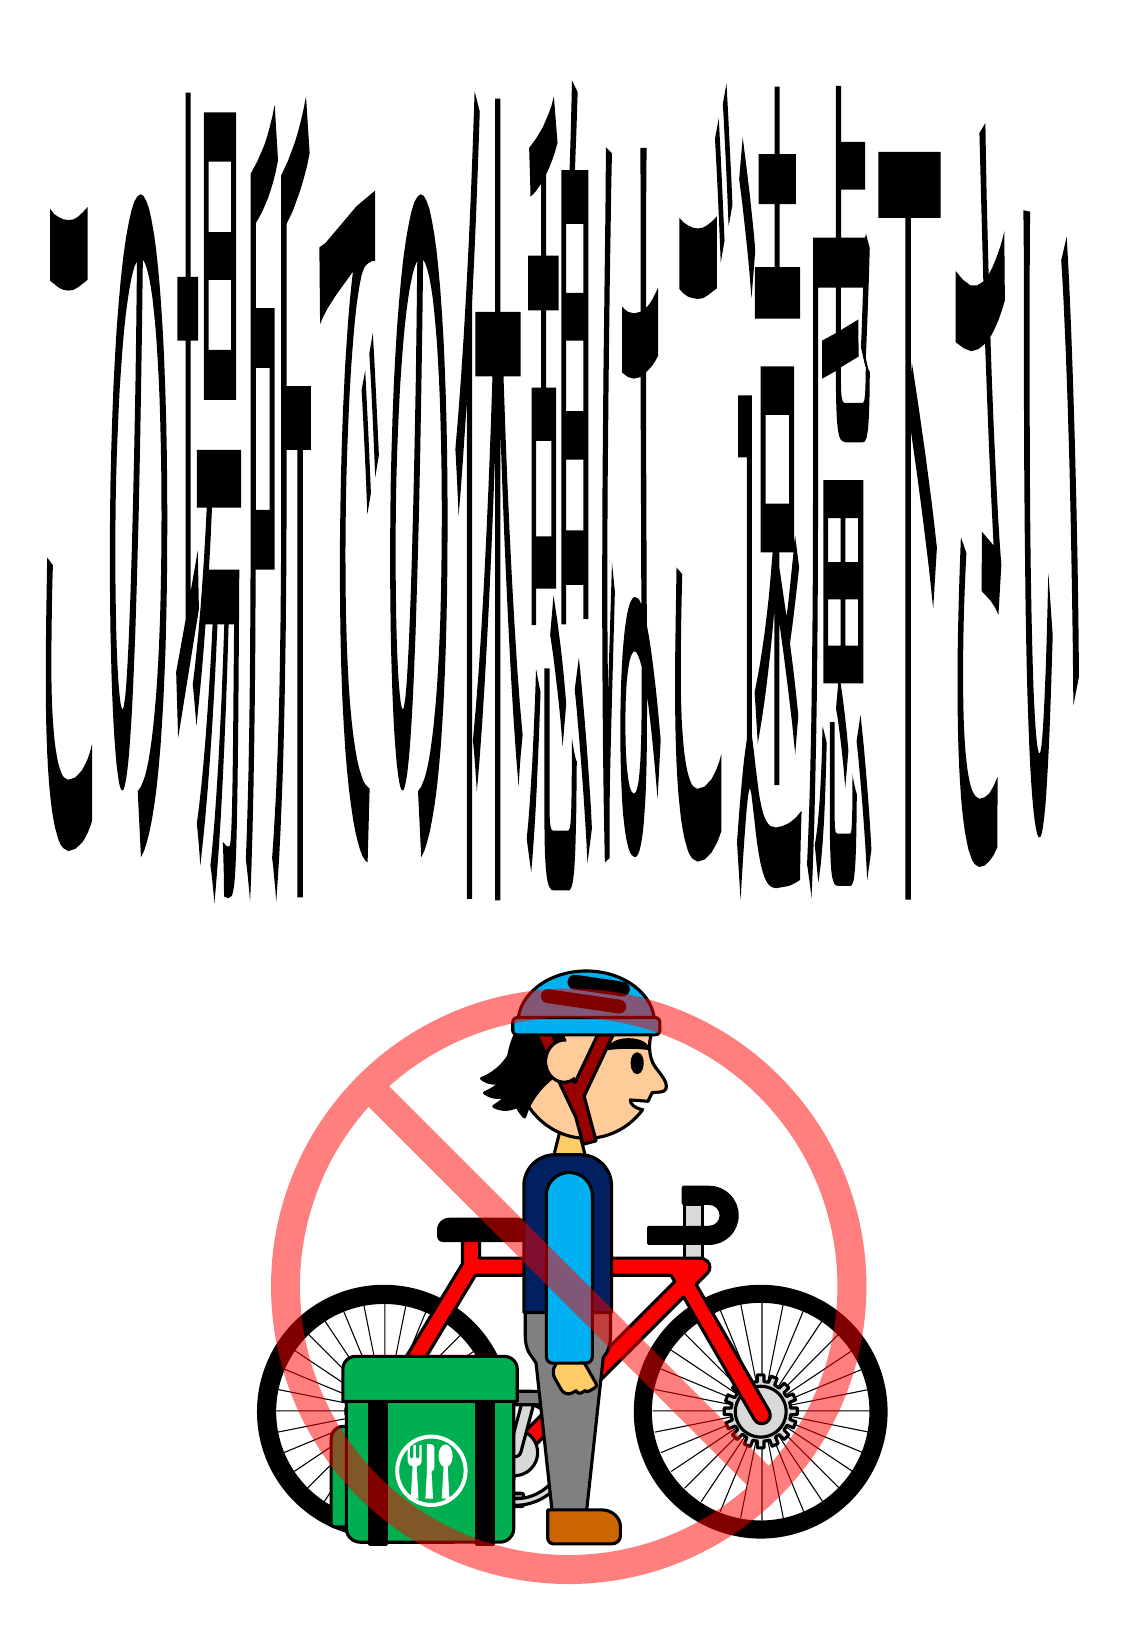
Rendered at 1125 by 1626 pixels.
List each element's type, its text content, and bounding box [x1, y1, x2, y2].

text_box この場所での 休憩は ご遠慮下さい [878, 151, 941, 900]
text_box この場所での 休憩は ご遠慮下さい [807, 85, 870, 899]
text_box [258, 970, 887, 1585]
